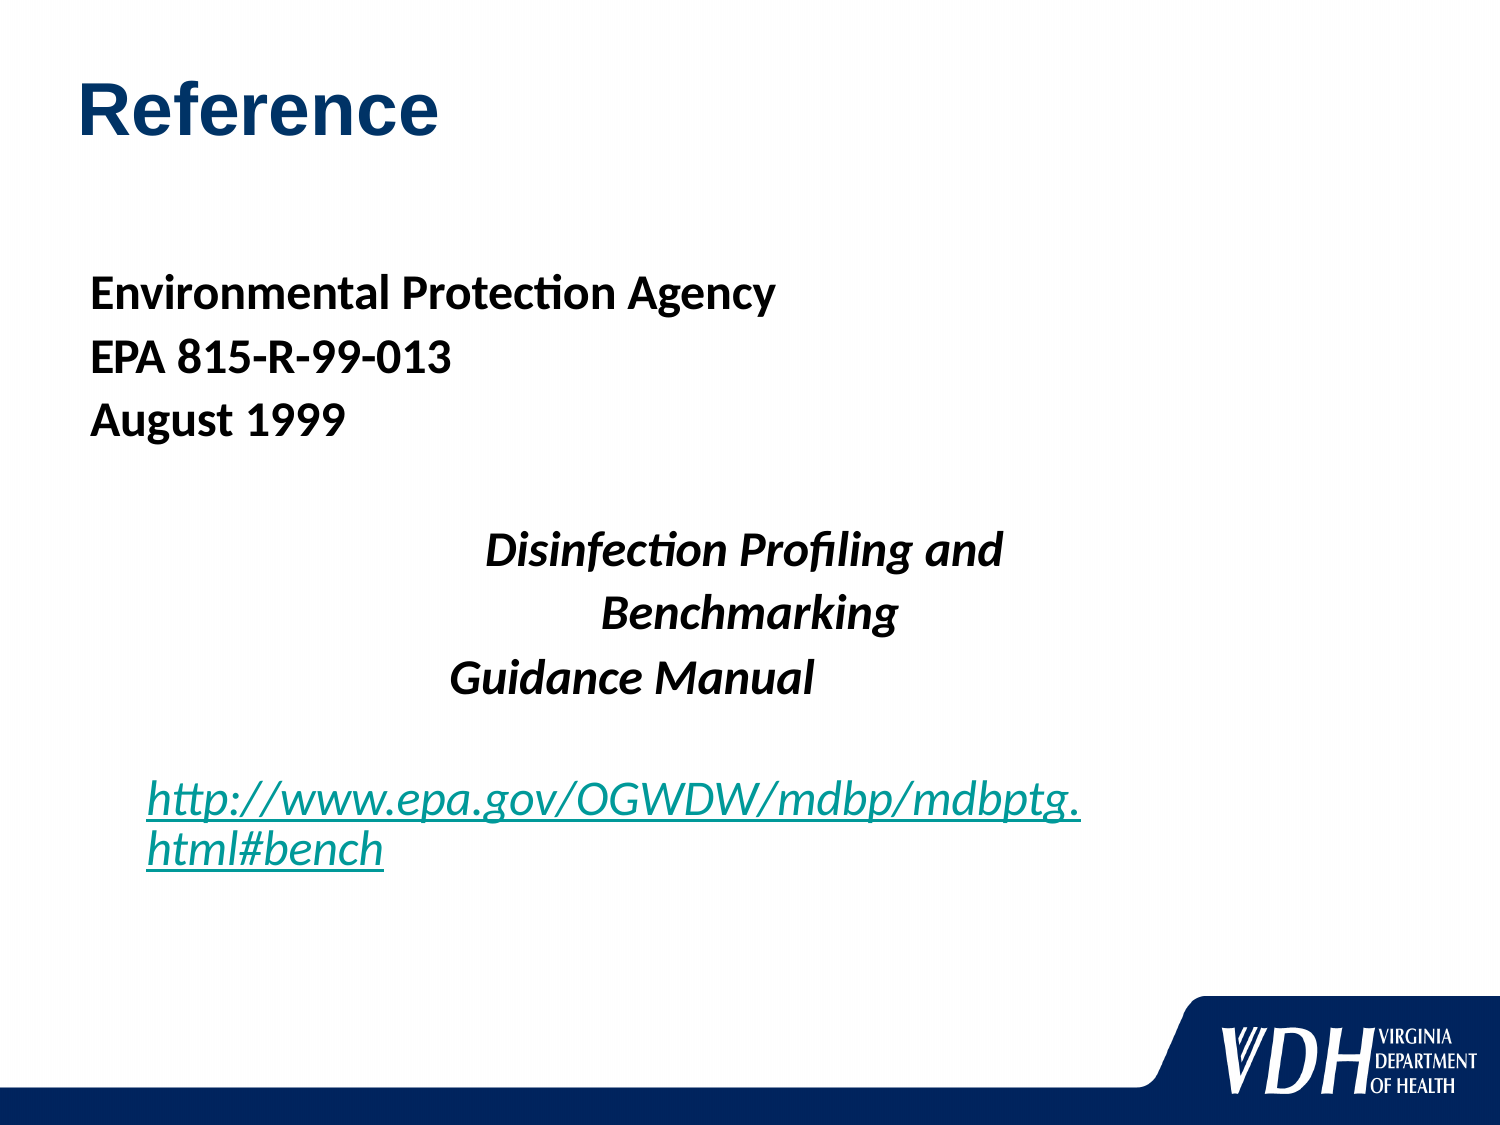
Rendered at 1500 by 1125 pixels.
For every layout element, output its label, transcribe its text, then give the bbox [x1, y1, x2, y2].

title Reference [75, 8, 940, 199]
text_box Environmental Protection Agency EPA 815-R-99-013 August 1999 Disinfection Profiling and Benchmarking Guidance Manual http://www.epa.gov/OGWDW/mdbp/mdbptg.html#bench [87, 253, 1335, 826]
picture [0, 0, 1500, 1125]
